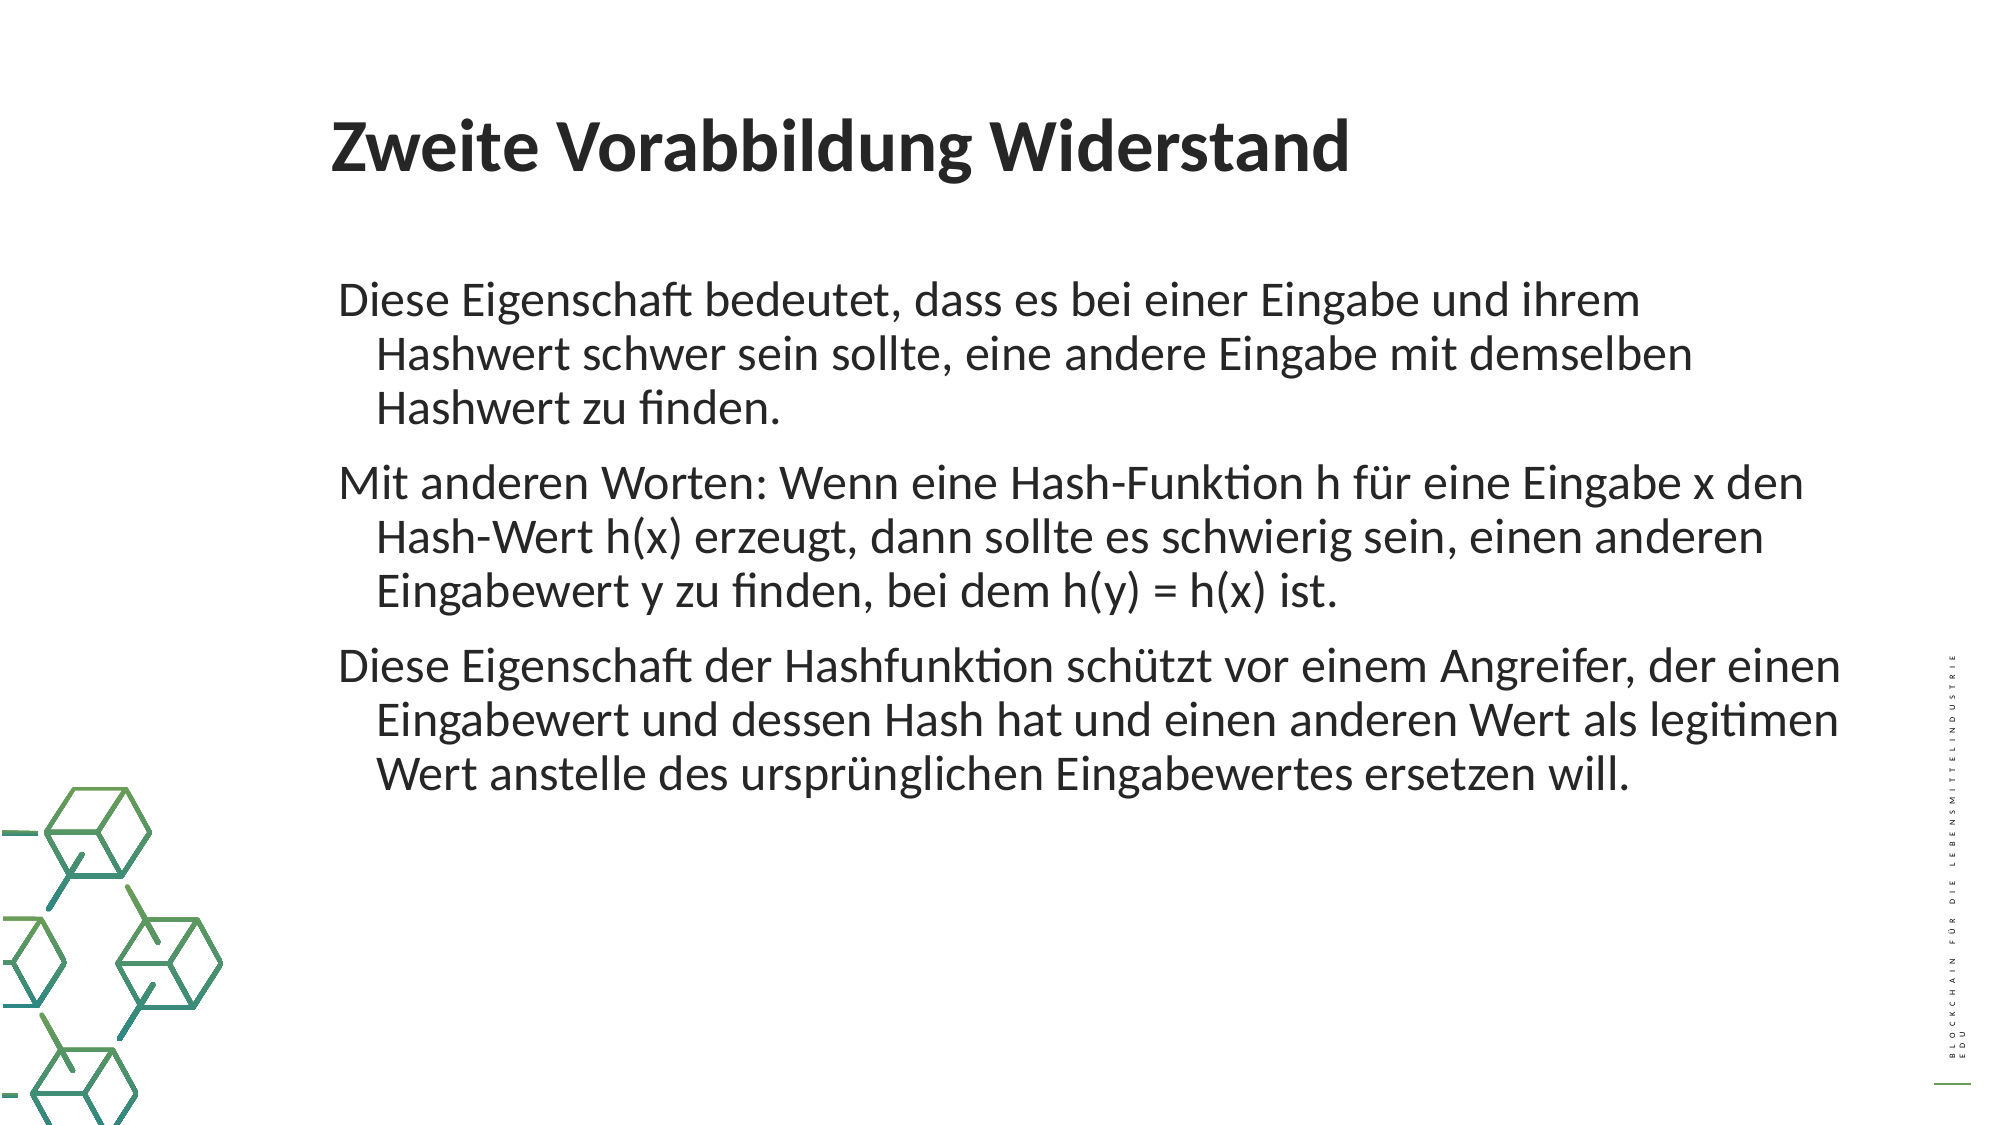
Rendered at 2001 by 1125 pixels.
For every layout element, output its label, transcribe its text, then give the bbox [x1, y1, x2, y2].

list Diese Eigenschaft bedeutet, dass es bei einer Eingabe und ihrem Hashwert schwer sein sollte, eine andere Eingabe mit demselben Hashwert zu finden. Mit anderen Worten: Wenn eine Hash-Funktion h für eine Eingabe x den Hash-Wert h(x) erzeugt, dann sollte es schwierig sein, einen anderen Eingabewert y zu finden, bei dem h(y) = h(x) ist. Diese Eigenschaft der Hashfunktion schützt vor einem Angreifer, der einen Eingabewert und dessen Hash hat und einen anderen Wert als legitimen Wert anstelle des ursprünglichen Eingabewertes ersetzen will. [323, 267, 1859, 1070]
list Zweite Vorabbildung Widerstand [316, 99, 1869, 267]
